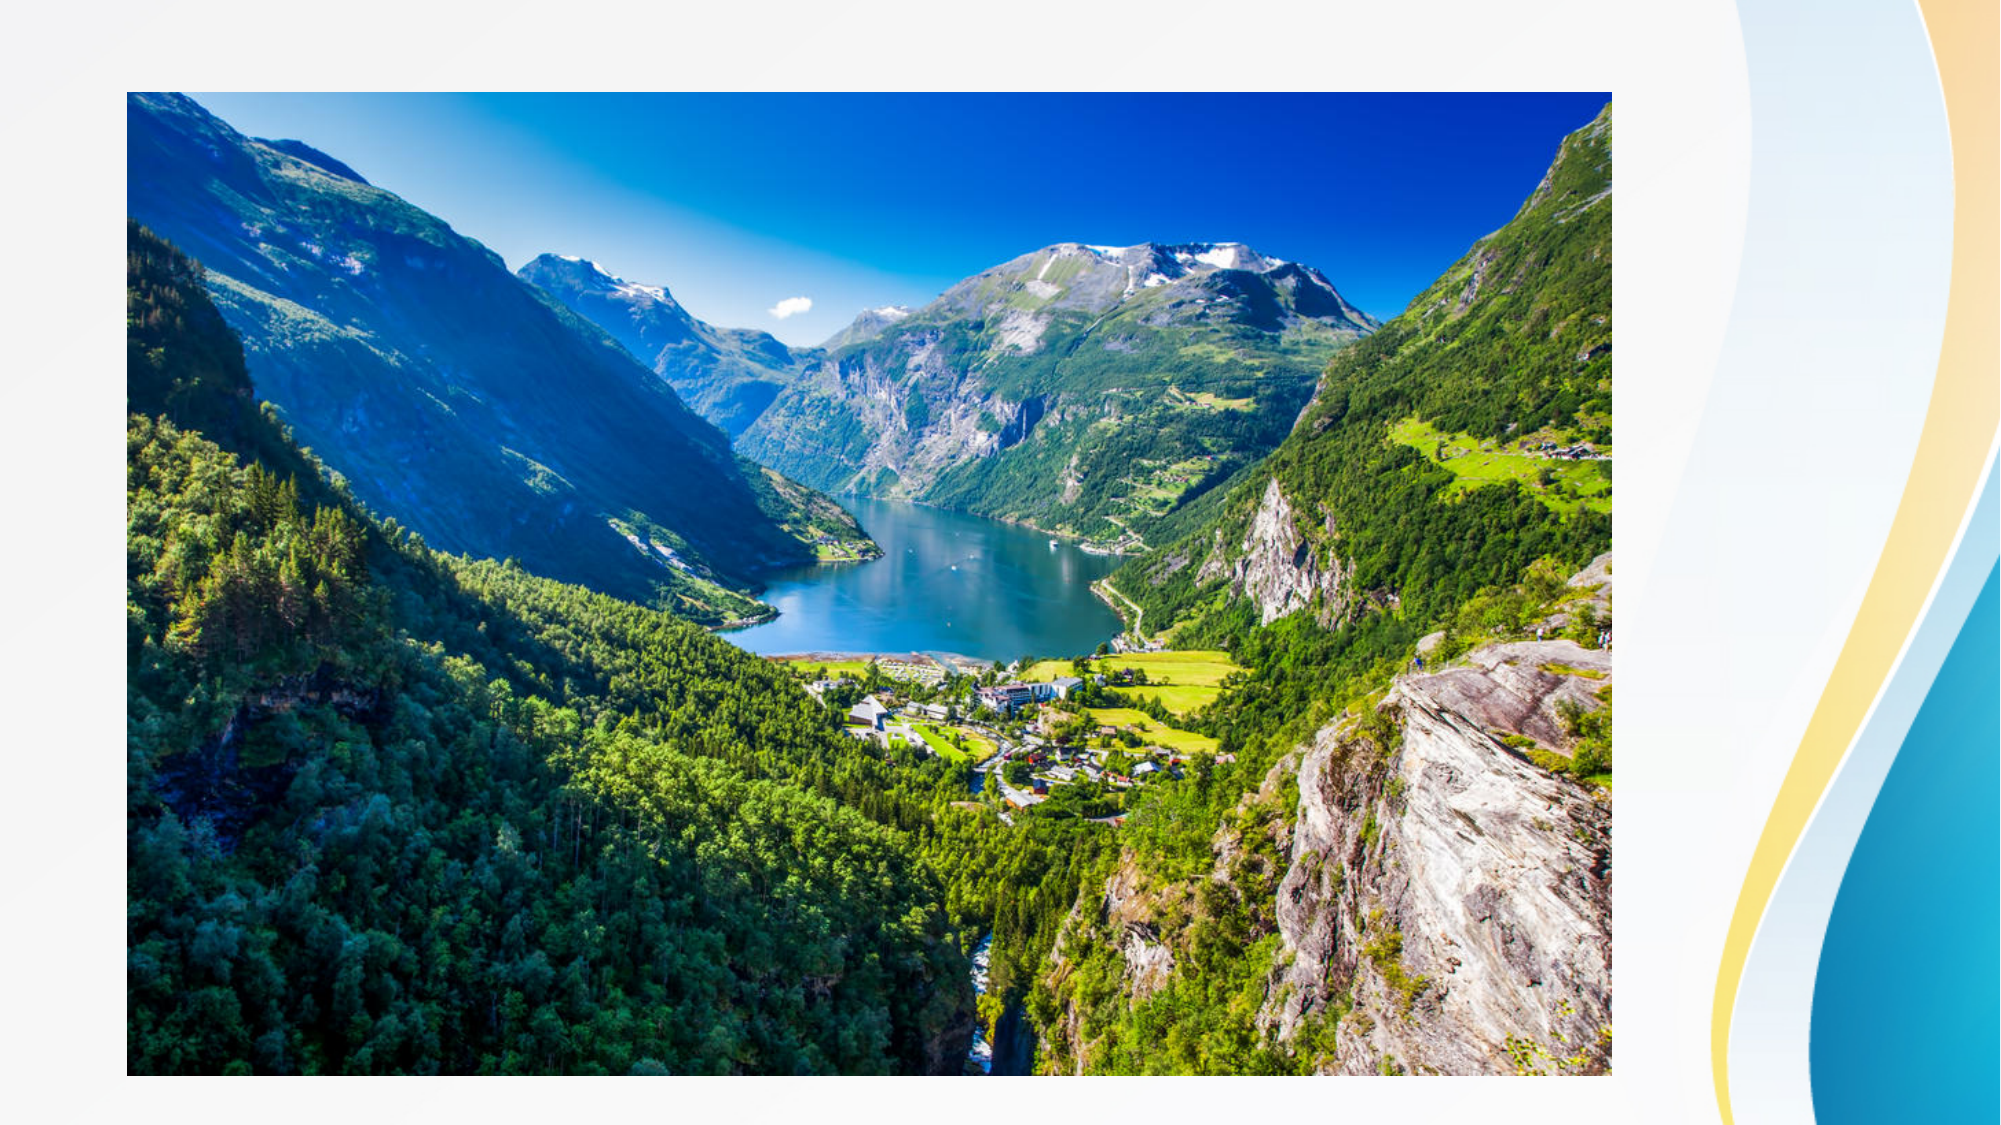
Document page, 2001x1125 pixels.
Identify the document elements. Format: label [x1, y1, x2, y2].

list [127, 92, 1612, 1076]
picture [0, 0, 2001, 1125]
